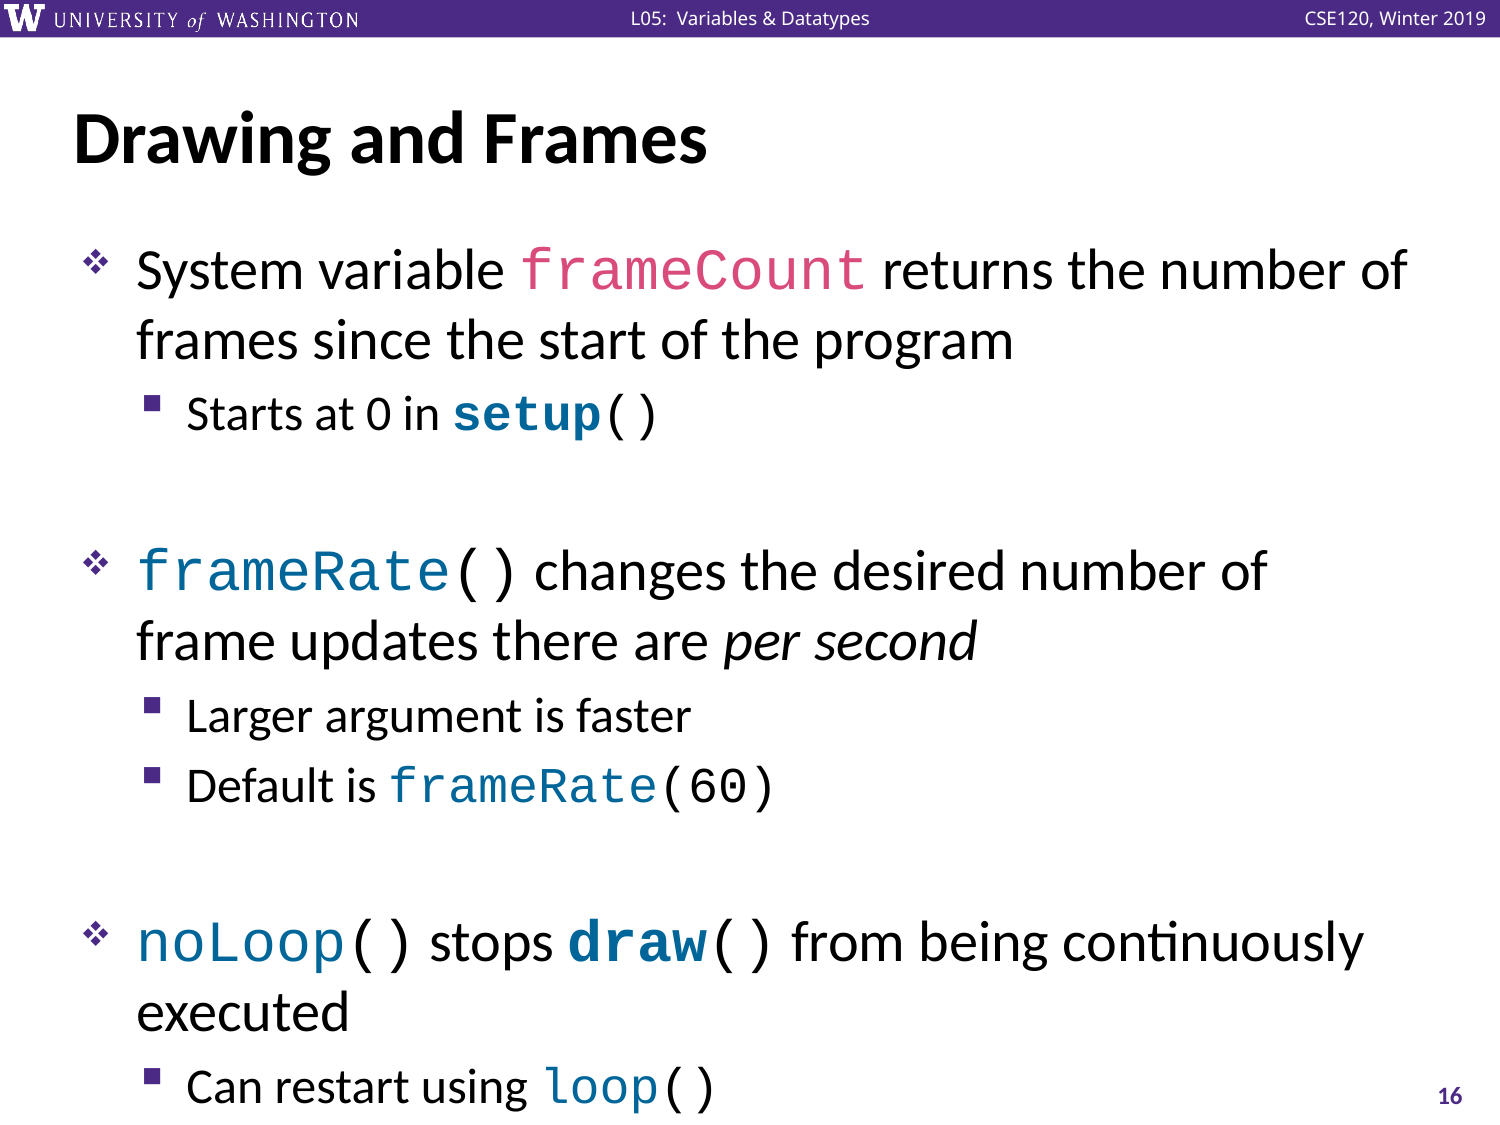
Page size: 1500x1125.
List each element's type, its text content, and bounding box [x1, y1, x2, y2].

list System variable frameCount returns the number of frames since the start of the program Starts at 0 in setup() frameRate() changes the desired number of frame updates there are per second Larger argument is faster Default is frameRate(60) noLoop() stops draw() from being continuously executed Can restart using loop() [64, 223, 1438, 1040]
picture [4, 4, 358, 32]
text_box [391, 306, 1451, 885]
slide_number 16 [1400, 1065, 1500, 1125]
title Drawing and Frames [58, 71, 1438, 197]
